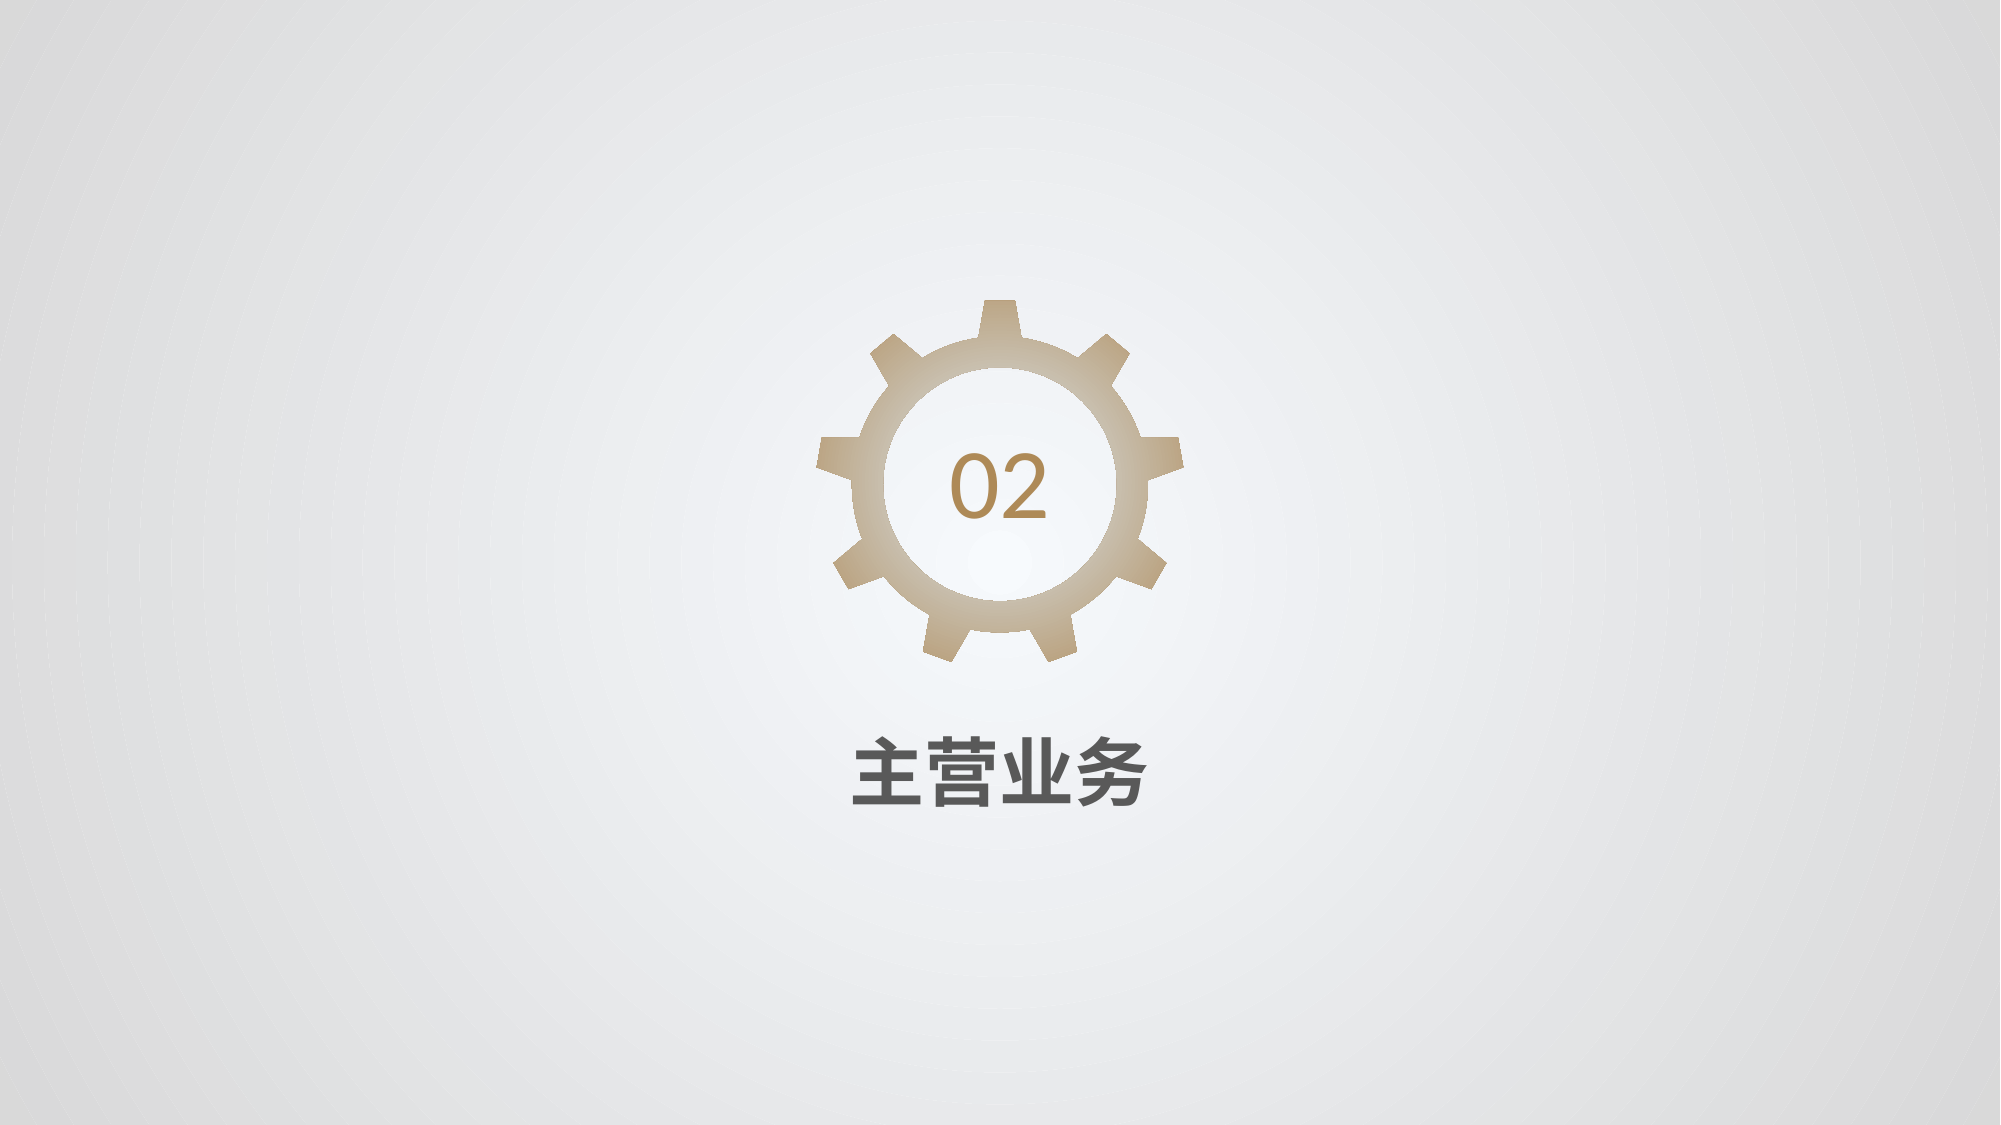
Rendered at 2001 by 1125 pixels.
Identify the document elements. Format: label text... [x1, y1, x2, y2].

text_box 主营业务 [835, 717, 1165, 823]
text_box 02 [816, 300, 1184, 662]
